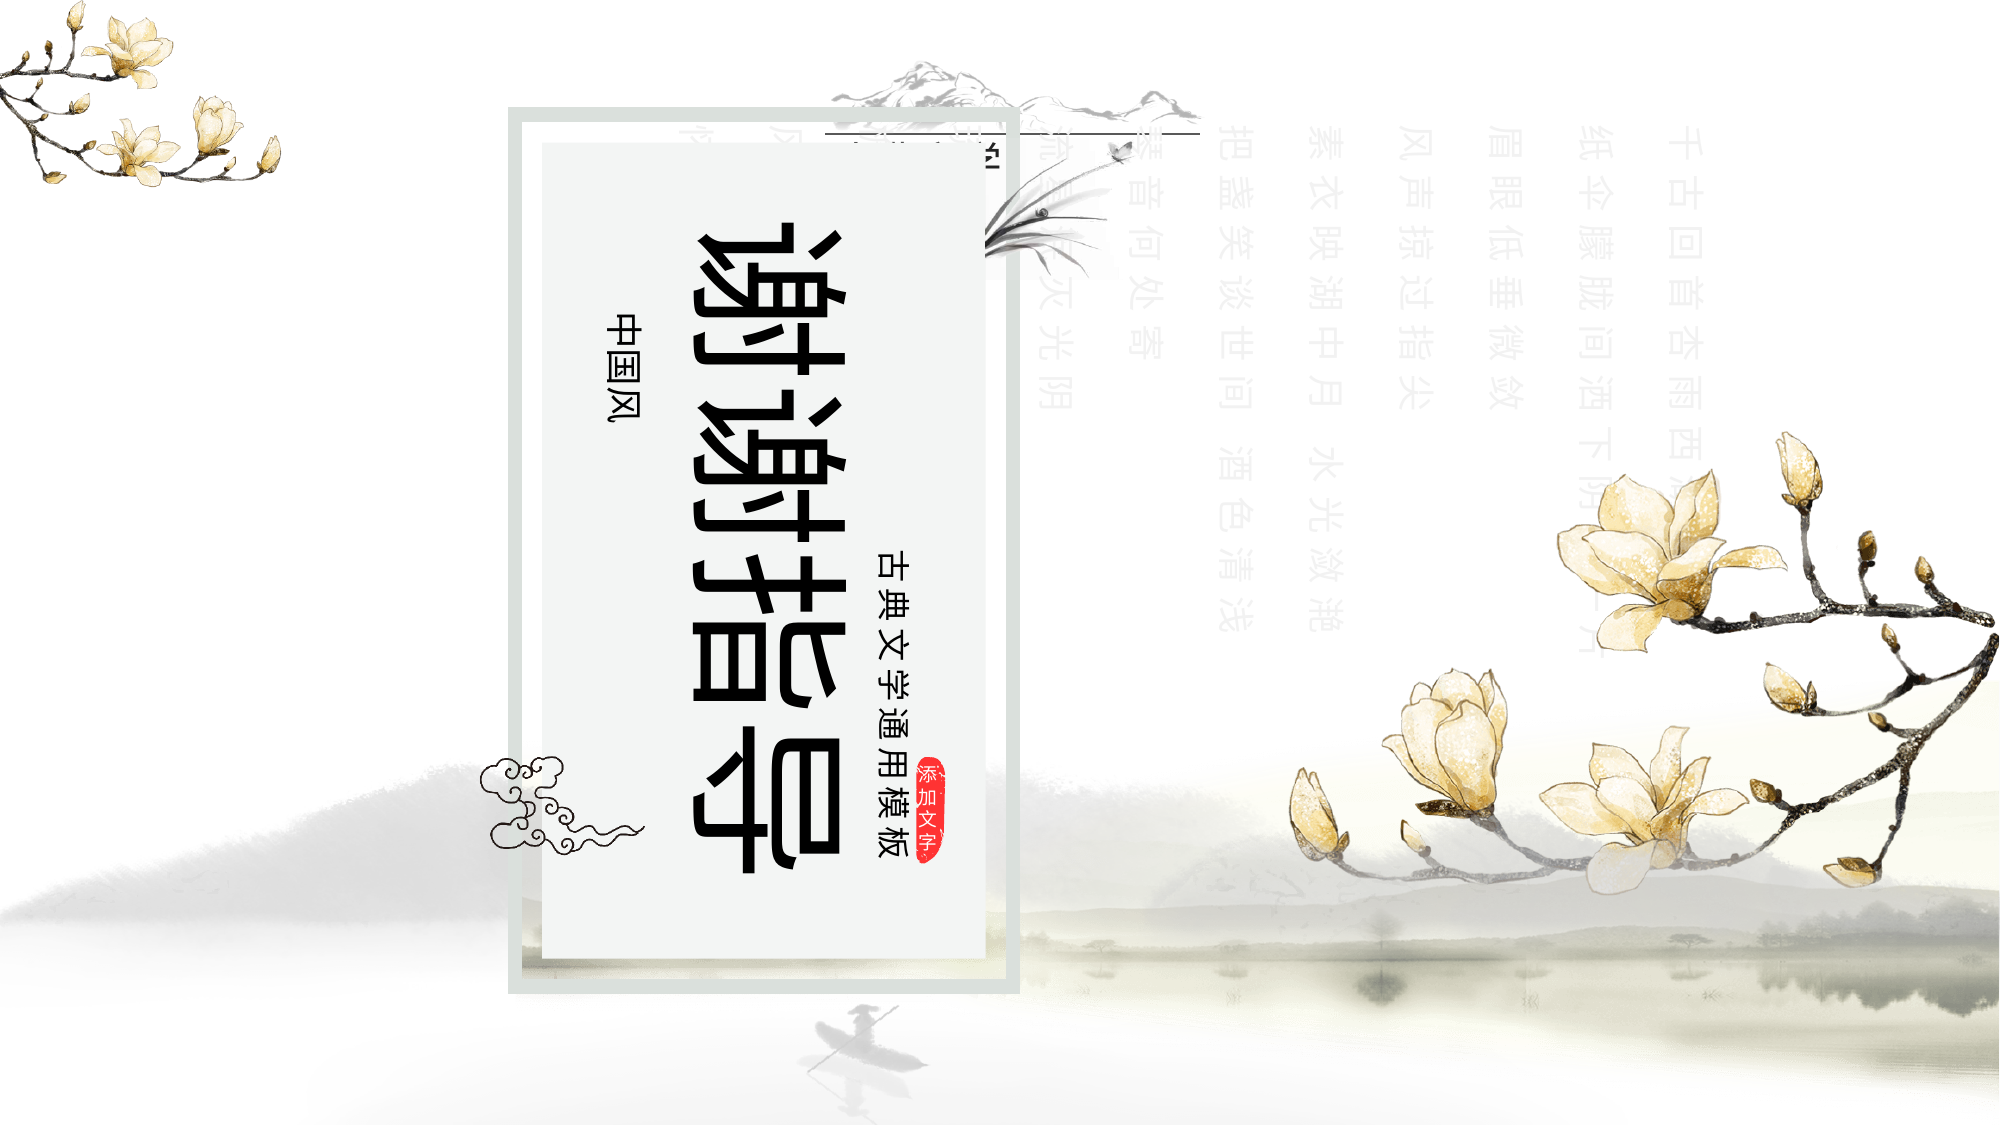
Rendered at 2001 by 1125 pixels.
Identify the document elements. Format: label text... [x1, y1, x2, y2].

picture [831, 36, 1222, 110]
picture [985, 138, 1140, 280]
picture [0, 401, 2000, 1125]
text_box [514, 114, 1013, 987]
text_box 千古回首杏雨西湖边 纸伞朦胧间洒下阴影一片 眉眼低垂微敛 风声掠过指尖 素衣映湖中月 水光潋滟 把盏笑谈世间 酒色清浅 琴音何处寄 流星泯灭光阴 琉璃月下冰冷的空气 檐下花灯熟悉记忆 风动烛火似已熄 怀念忘川夜空中流萤 [1020, 110, 1717, 401]
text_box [904, 755, 946, 864]
picture [0, 0, 305, 197]
